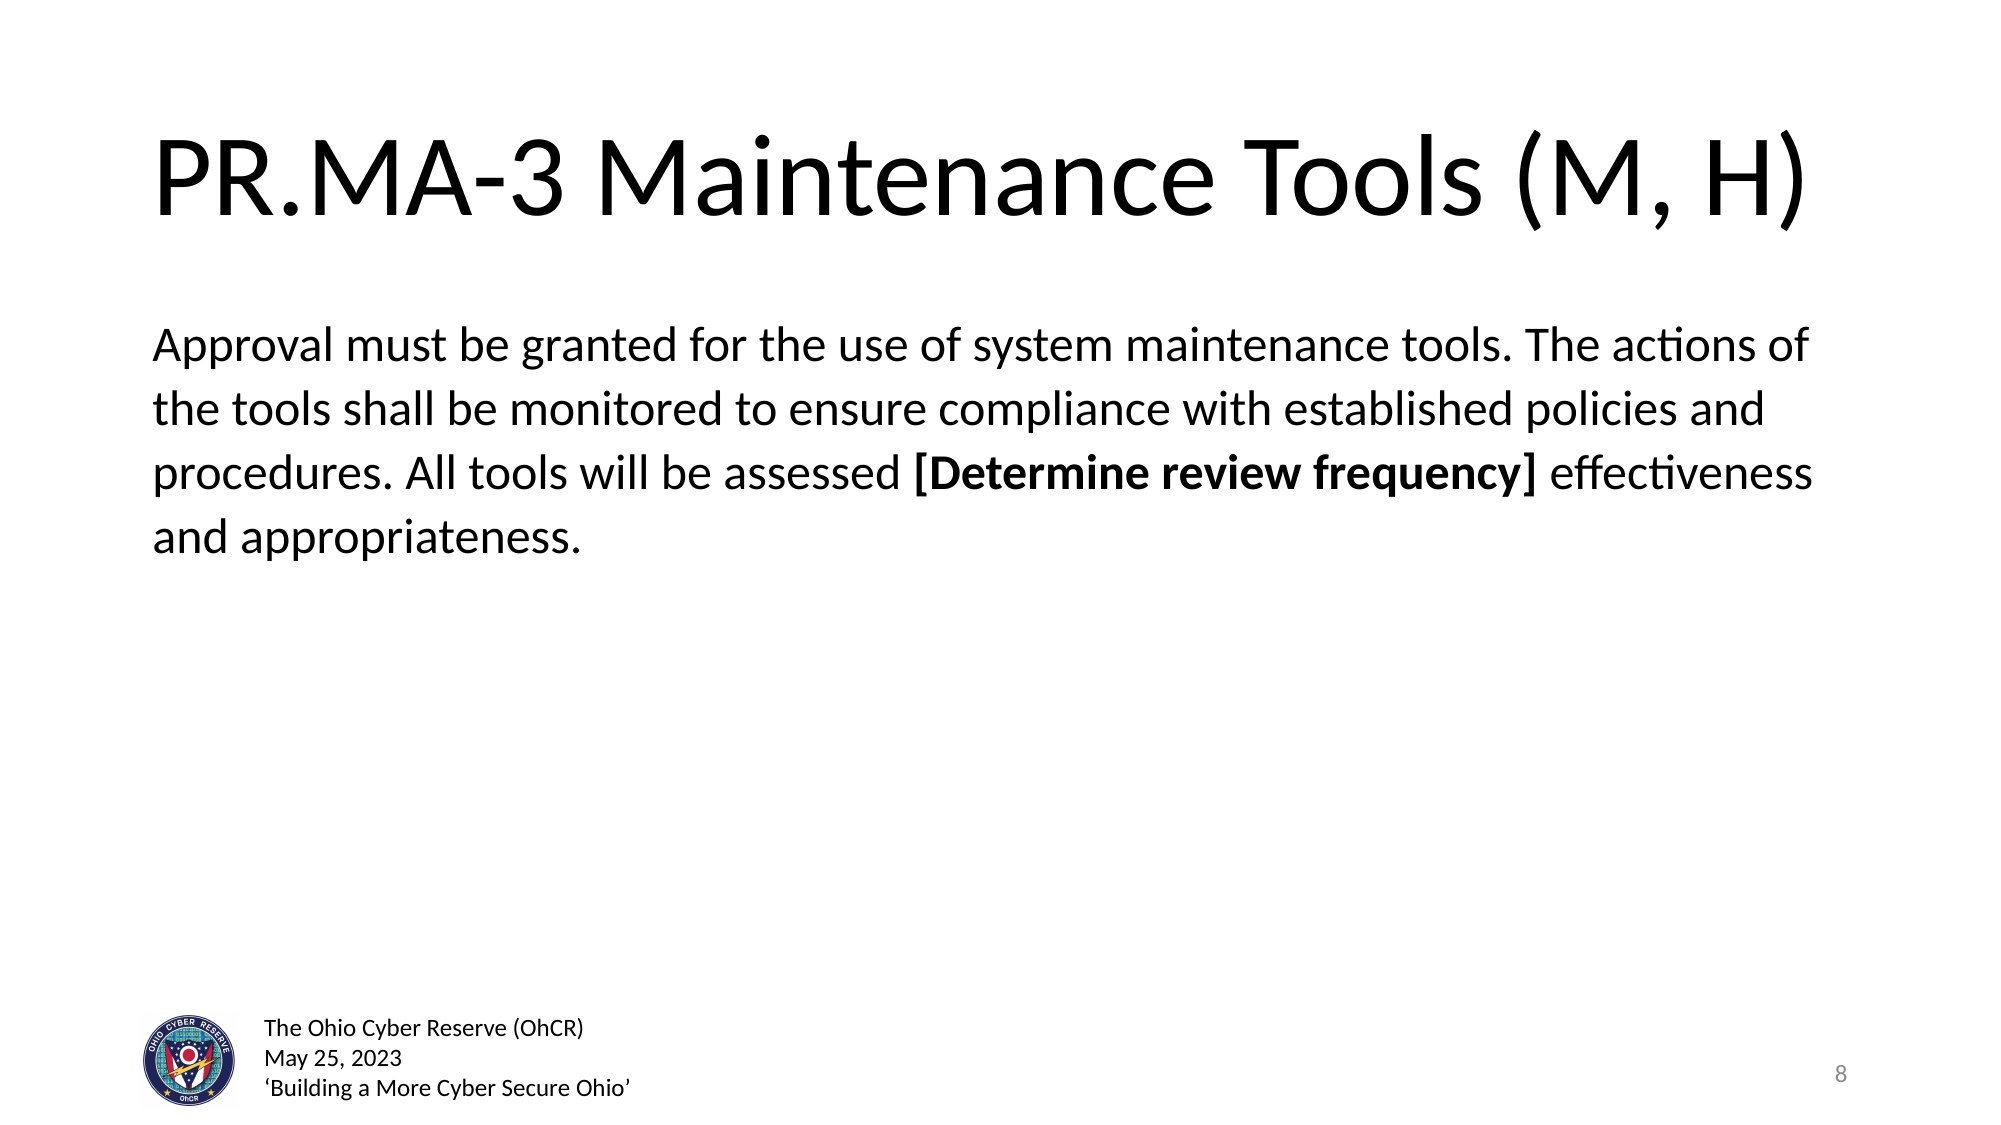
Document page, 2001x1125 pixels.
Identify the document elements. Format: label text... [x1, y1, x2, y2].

title PR.MA-3 Maintenance Tools (M, H) [137, 59, 1863, 278]
picture [140, 1013, 238, 1108]
text_box The Ohio Cyber Reserve (OhCR) May 25, 2023 ‘Building a More Cyber Secure Ohio’ [249, 1004, 647, 1109]
slide_number 8 [1412, 1042, 1863, 1103]
list Approval must be granted for the use of system maintenance tools. The actions of the tools shall be monitored to ensure compliance with established policies and procedures. All tools will be assessed [Determine review frequency] effectiveness and appropriateness. [137, 299, 1830, 1023]
